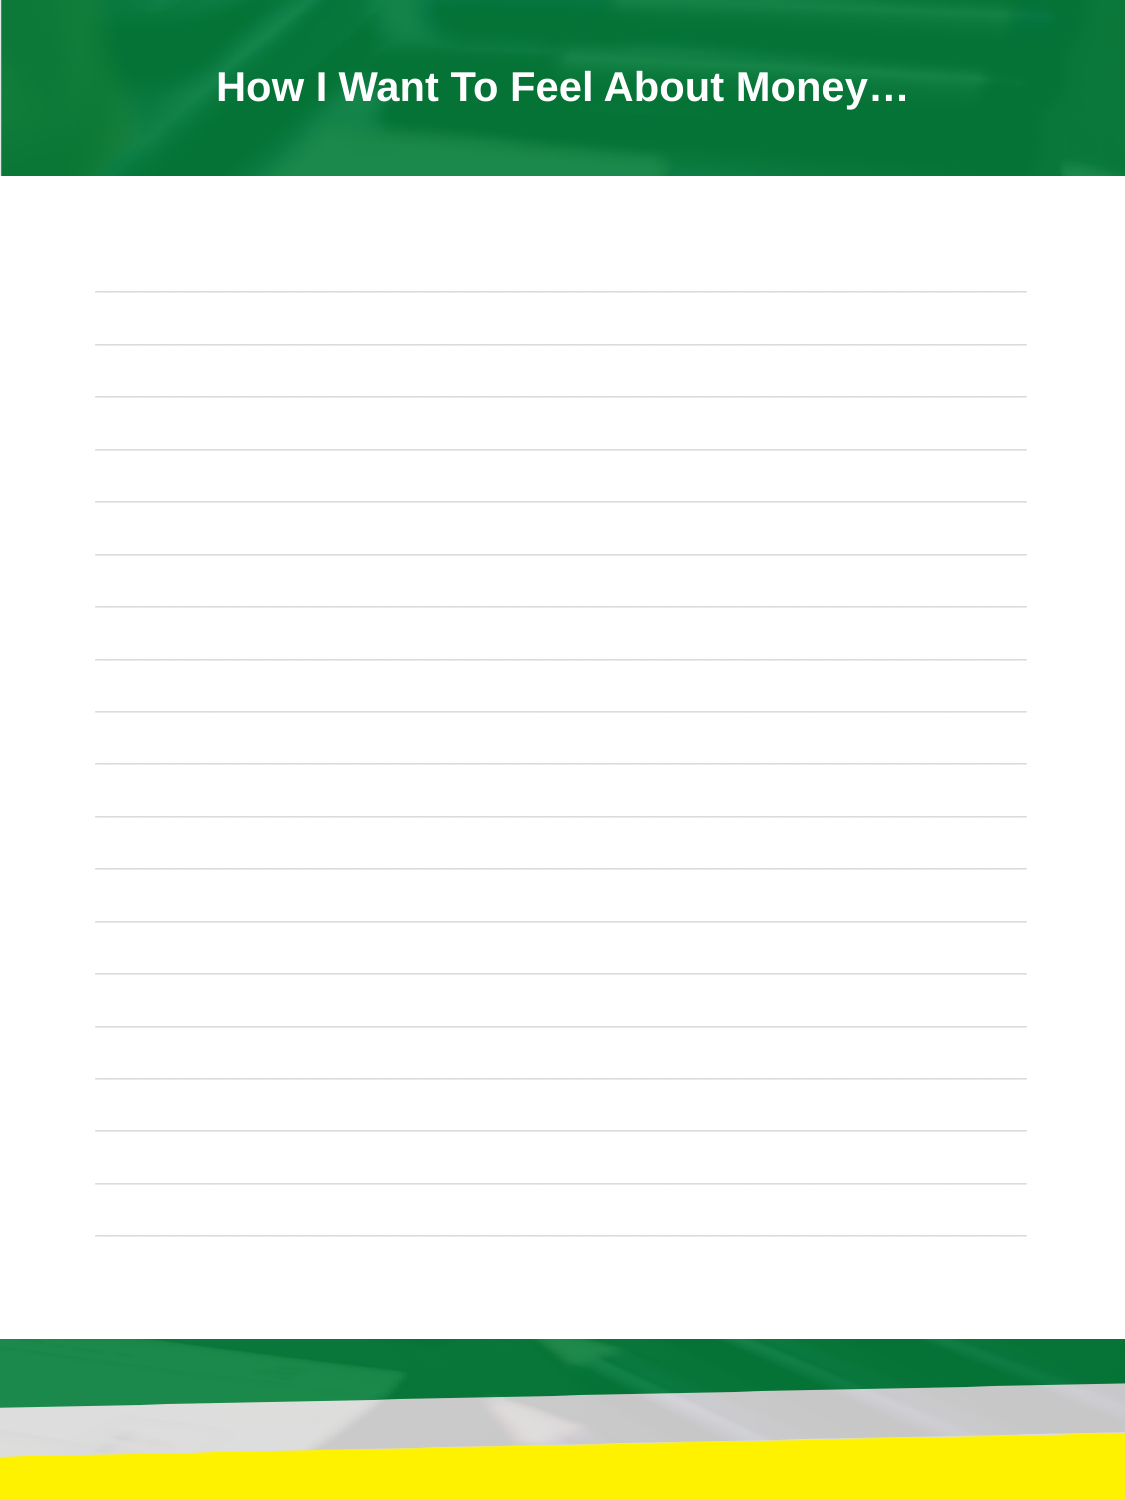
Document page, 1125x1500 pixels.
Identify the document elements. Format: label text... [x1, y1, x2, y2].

text_box _________________________________________________________________________ _________________________________________________________________________ _________________________________________________________________________ _________________________________________________________________________ _________________________________________________________________________ _________________________________________________________________________ _________________________________________________________________________ _________________________________________________________________________ _________________________________________________________________________ _________________________________________________________________________ _________________________________________________________________________ _________________________________________________________________________ _________________________________________________________________________ _________________________________________________________________________ _________________________________________________________________________ _________________________________________________________________________ _________________________________________________________________________ _________________________________________________________________________ _________________________________________________________________________ [80, 258, 1045, 1245]
picture [0, 1339, 1125, 1500]
picture [0, 0, 1125, 176]
